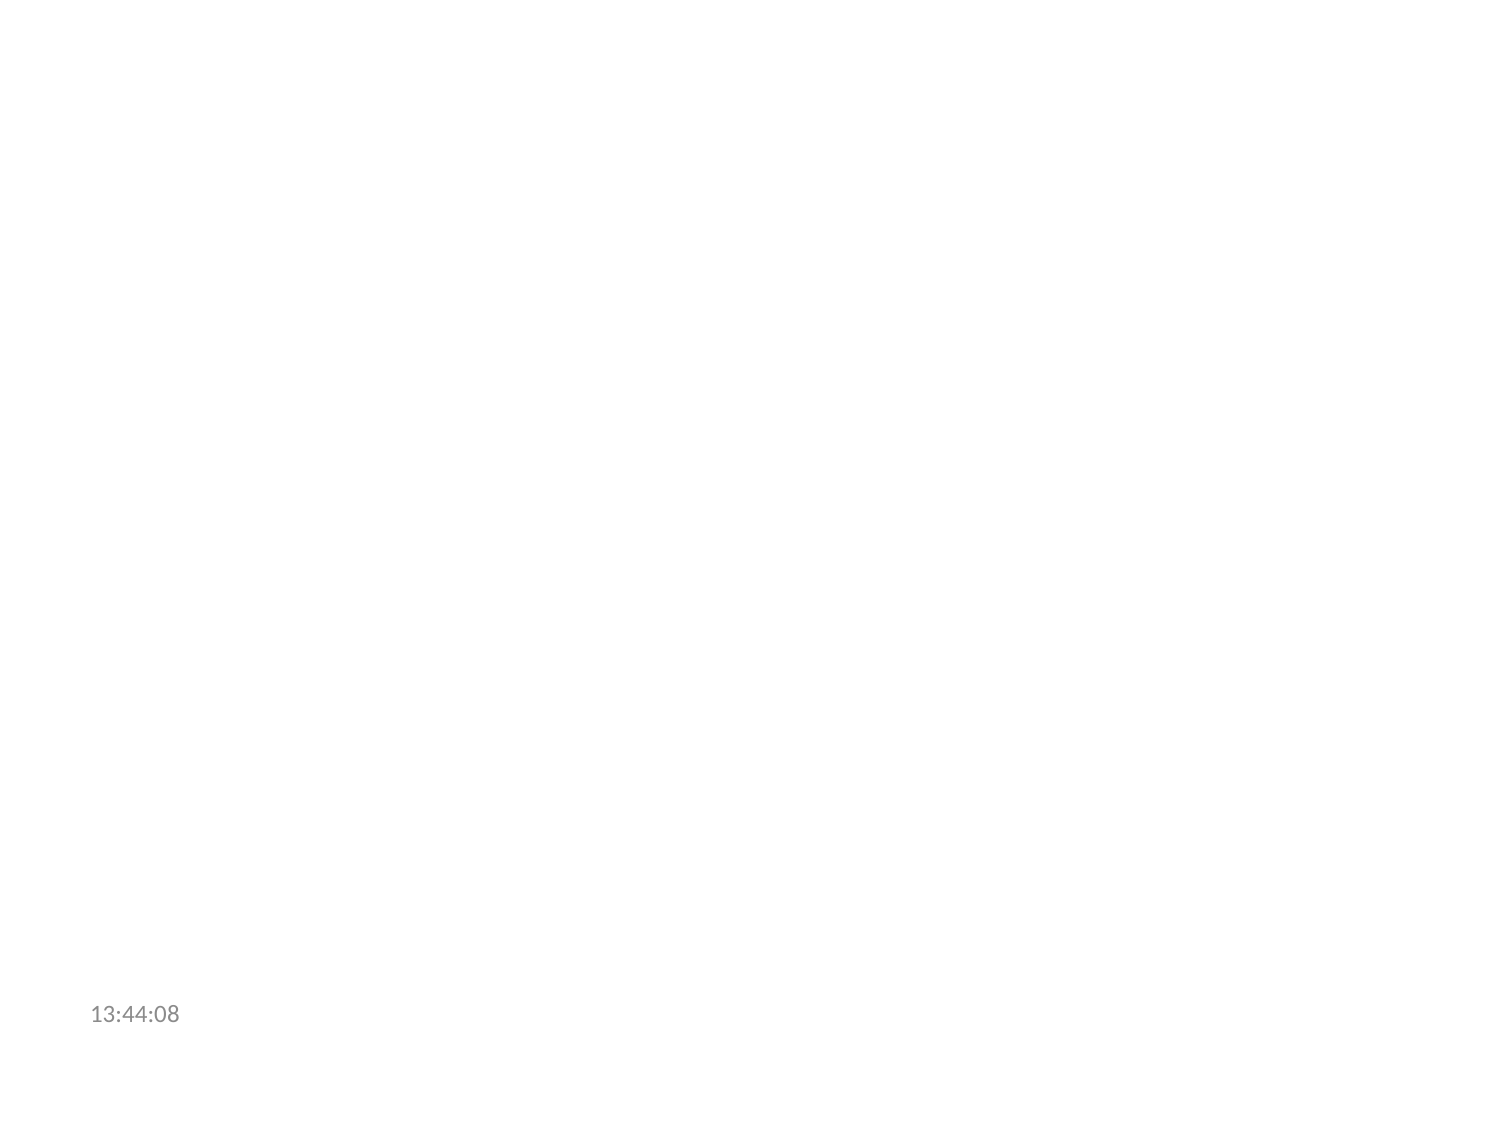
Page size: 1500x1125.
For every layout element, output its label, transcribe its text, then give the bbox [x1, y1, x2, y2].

text_box 15:35:09 [75, 982, 425, 1043]
